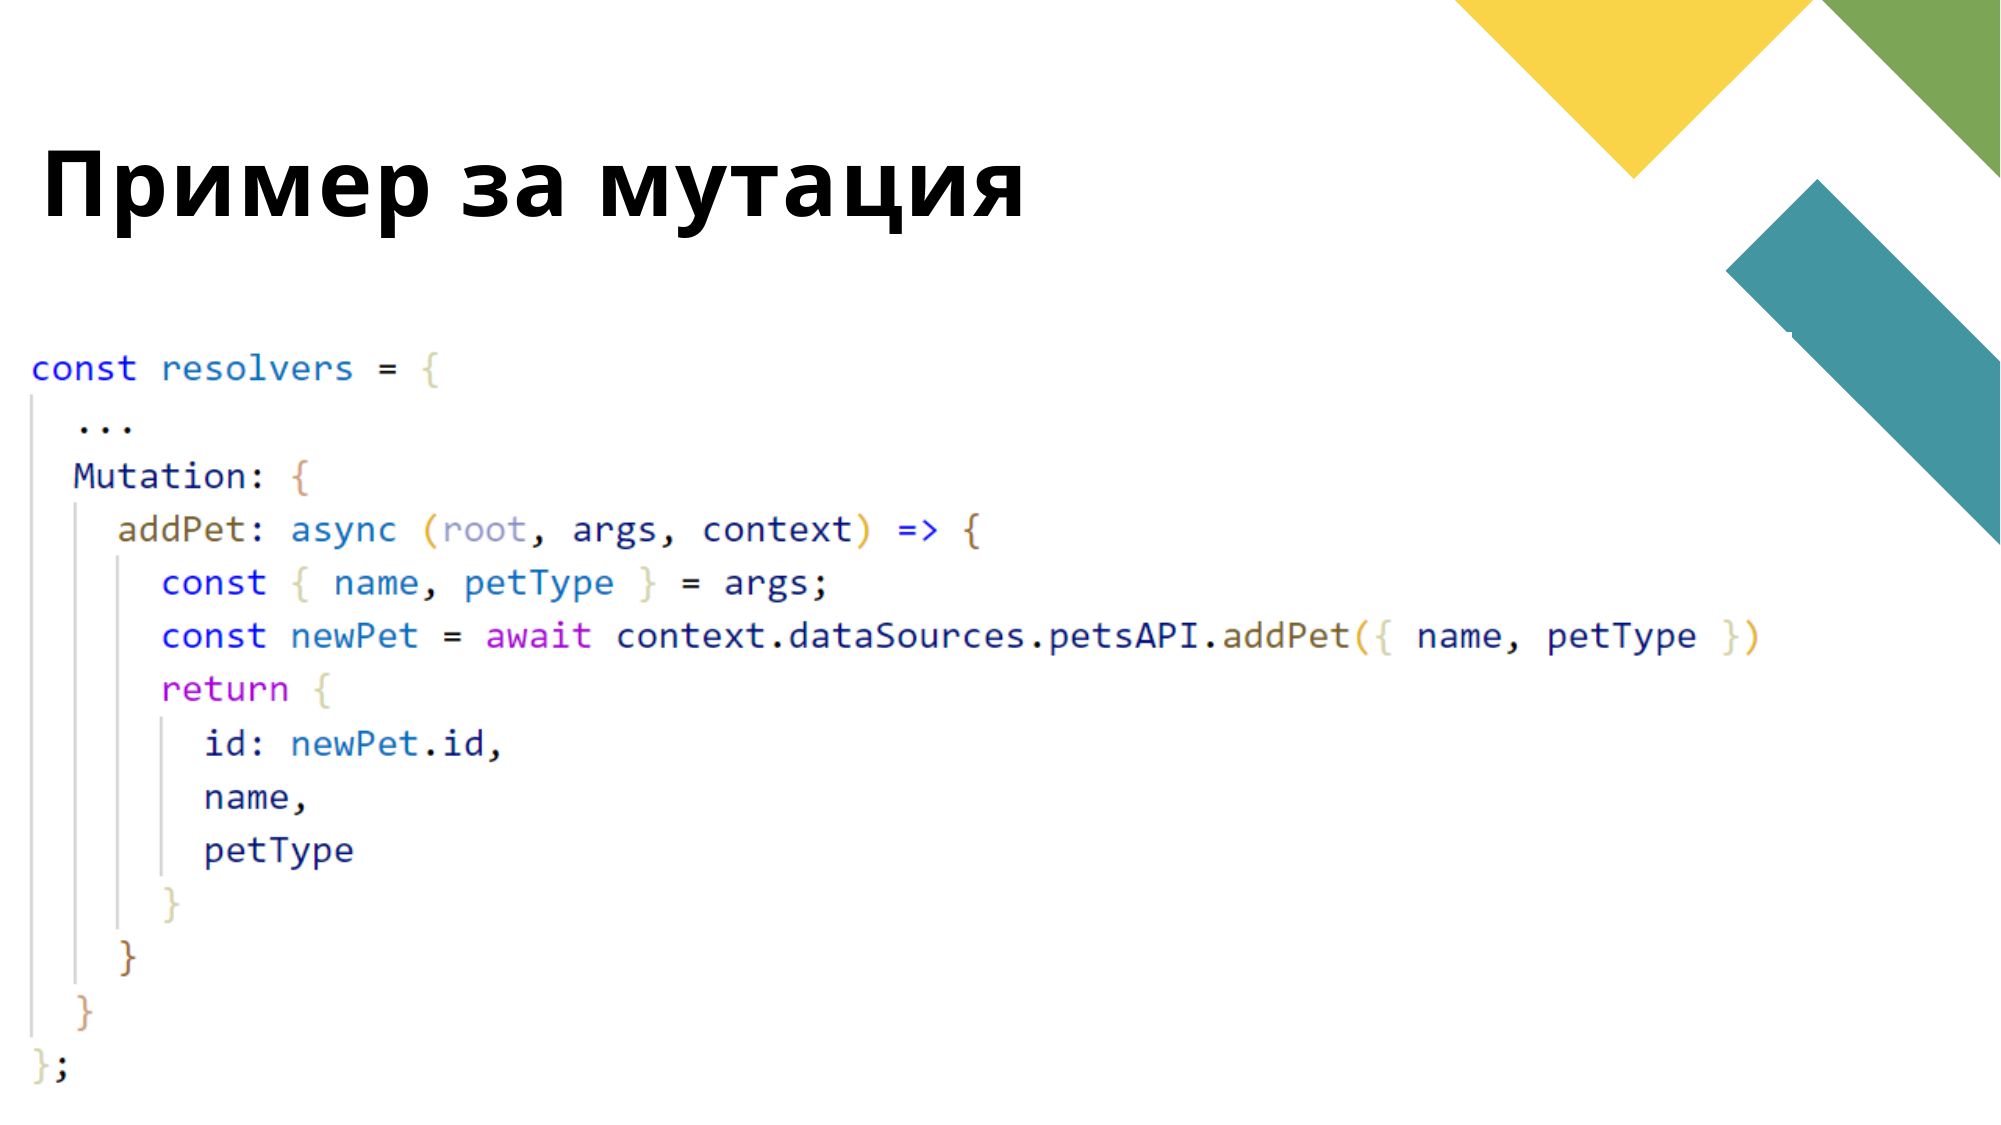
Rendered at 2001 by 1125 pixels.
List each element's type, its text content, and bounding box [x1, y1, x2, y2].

picture [0, 332, 1792, 1108]
title Пример за мутация [40, 0, 1841, 234]
